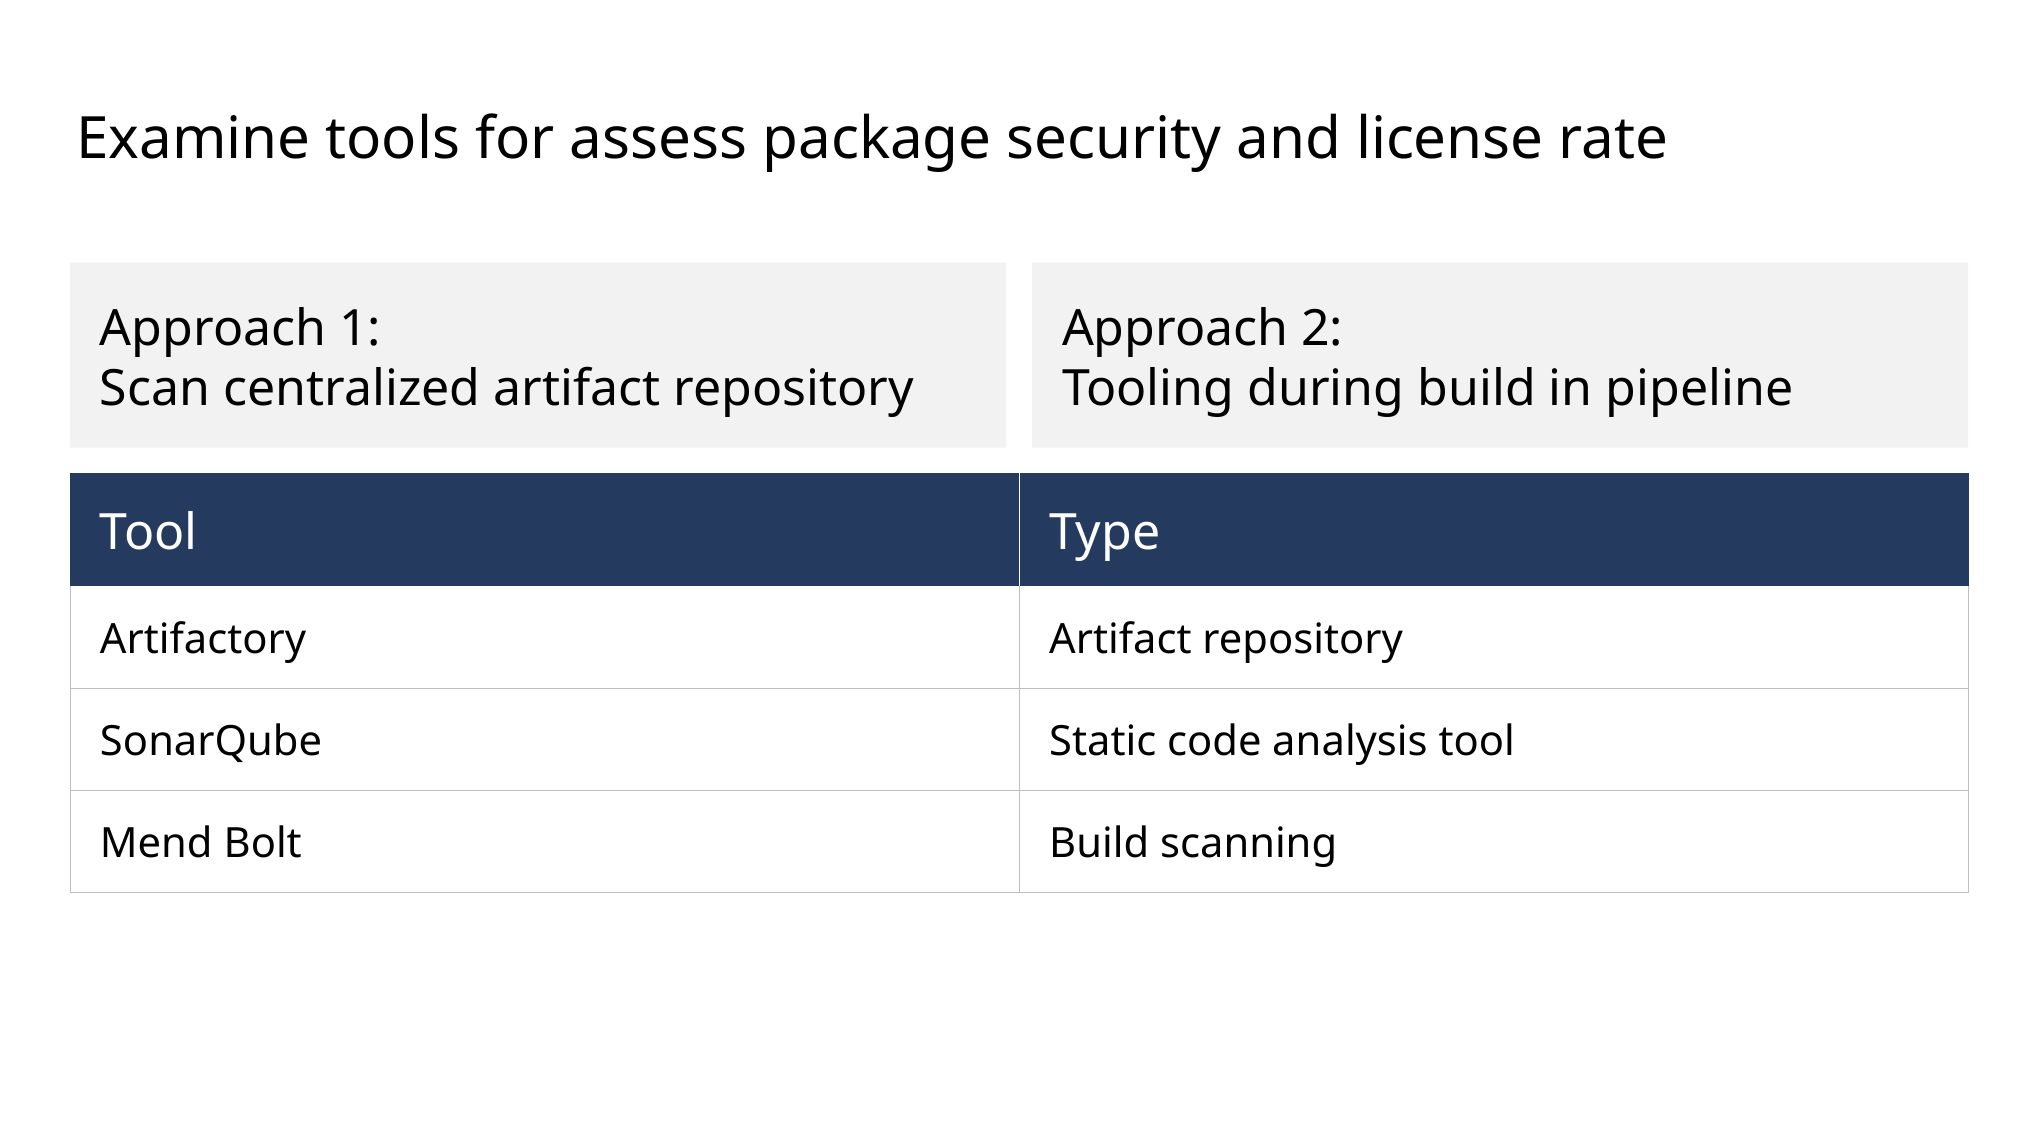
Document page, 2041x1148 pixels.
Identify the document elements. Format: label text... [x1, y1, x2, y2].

text_box Approach 1: Scan centralized artifact repository [69, 262, 1007, 448]
table_cell Artifact repository [1020, 586, 1968, 688]
table_cell Build scanning [1020, 791, 1968, 892]
table_cell SonarQube [71, 689, 1019, 790]
table_header Tool [71, 474, 1019, 586]
table_header Type [1020, 474, 1968, 586]
text_box Approach 2: Tooling during build in pipeline [1031, 262, 1969, 448]
table_cell Artifactory [71, 586, 1019, 688]
title Examine tools for assess package security and license rate [76, 103, 1969, 172]
table_cell Static code analysis tool [1020, 689, 1968, 790]
table_cell Mend Bolt [71, 791, 1019, 892]
